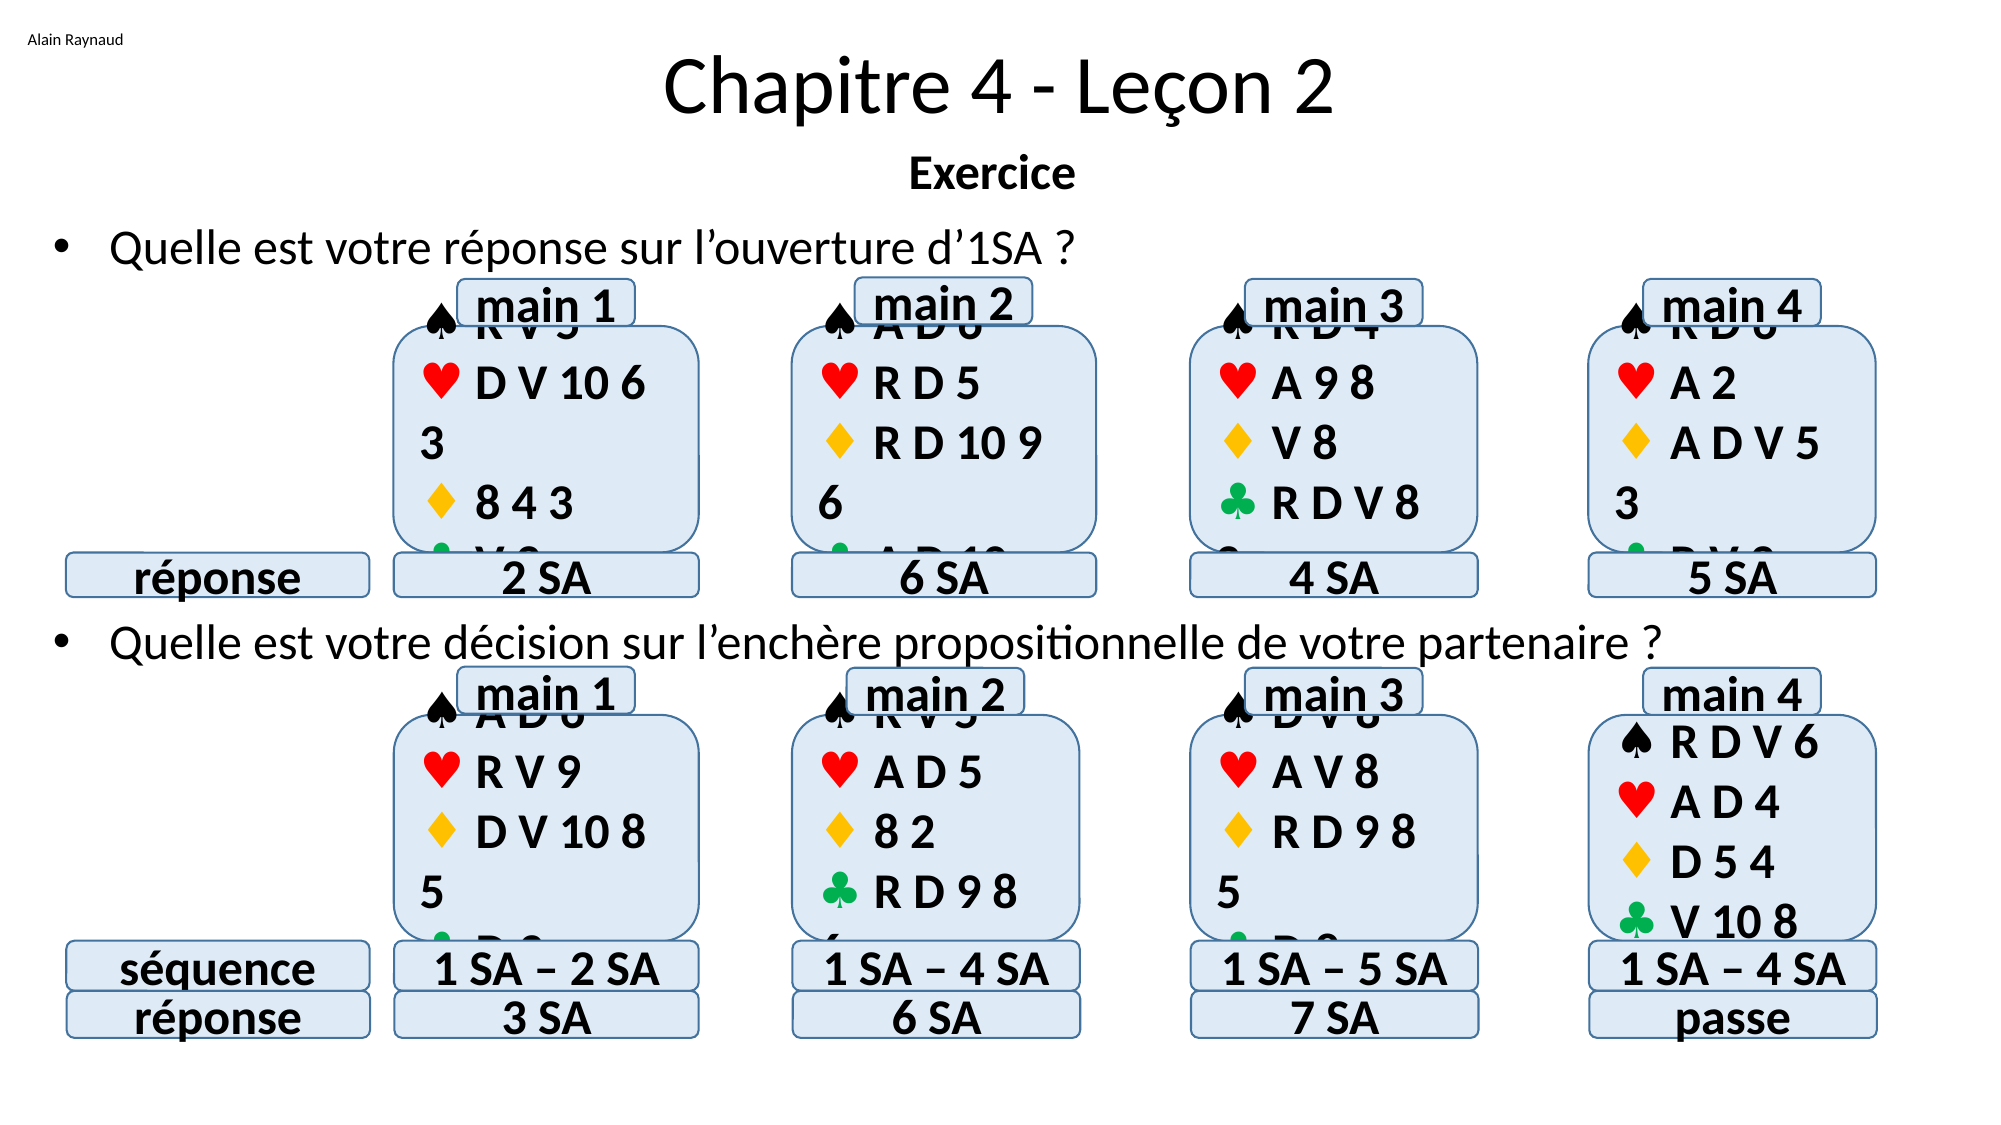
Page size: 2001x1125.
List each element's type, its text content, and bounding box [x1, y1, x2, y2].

text_box 4 SA [1189, 553, 1479, 599]
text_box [791, 277, 1097, 553]
text_box 6 SA [790, 553, 1098, 599]
text_box 7 SA [1189, 991, 1480, 1039]
text_box 6 SA [791, 991, 1082, 1039]
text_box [393, 666, 699, 991]
subtitle Exercice Quelle est votre réponse sur l’ouverture d’1SA ? Quelle est votre décision sur l’enchère propositionnelle de votre partenaire ? [37, 139, 1948, 1088]
text_box réponse [64, 551, 371, 599]
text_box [792, 667, 1080, 991]
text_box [393, 278, 699, 553]
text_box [1588, 278, 1876, 553]
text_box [1189, 278, 1478, 553]
text_box Alain Raynaud [12, 21, 147, 57]
text_box réponse [65, 989, 372, 1039]
title Chapitre 4 - Leçon 2 [249, 38, 1750, 139]
text_box séquence [65, 939, 371, 990]
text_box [1190, 667, 1479, 991]
text_box 3 SA [393, 991, 700, 1039]
text_box passe [1588, 991, 1878, 1039]
text_box 5 SA [1587, 553, 1878, 599]
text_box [1588, 667, 1877, 991]
text_box 2 SA [392, 553, 700, 599]
